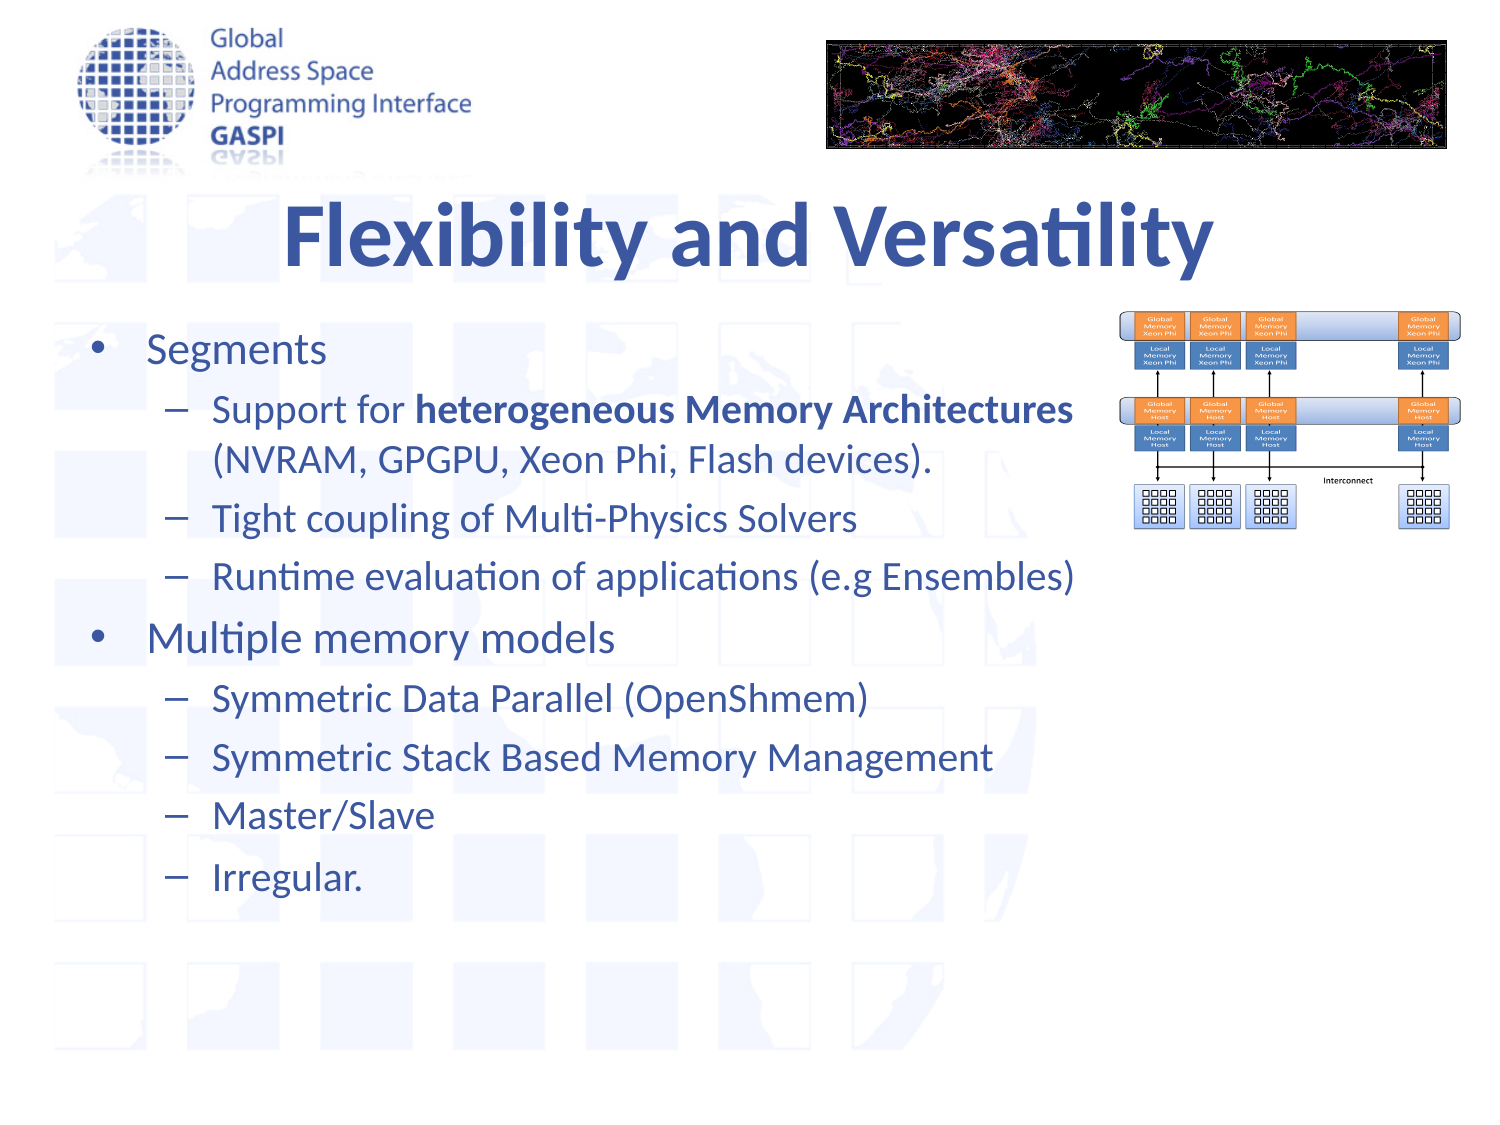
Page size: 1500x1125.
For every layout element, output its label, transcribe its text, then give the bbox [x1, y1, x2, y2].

title Flexibility and Versatility [74, 148, 1426, 310]
list Segments Support for heterogeneous Memory Architectures (NVRAM, GPGPU, Xeon Phi, Flash devices). Tight coupling of Multi-Physics Solvers Runtime evaluation of applications (e.g Ensembles) Multiple memory models Symmetric Data Parallel (OpenShmem) Symmetric Stack Based Memory Management Master/Slave Irregular. [74, 310, 1426, 1001]
picture [0, 0, 1500, 1070]
